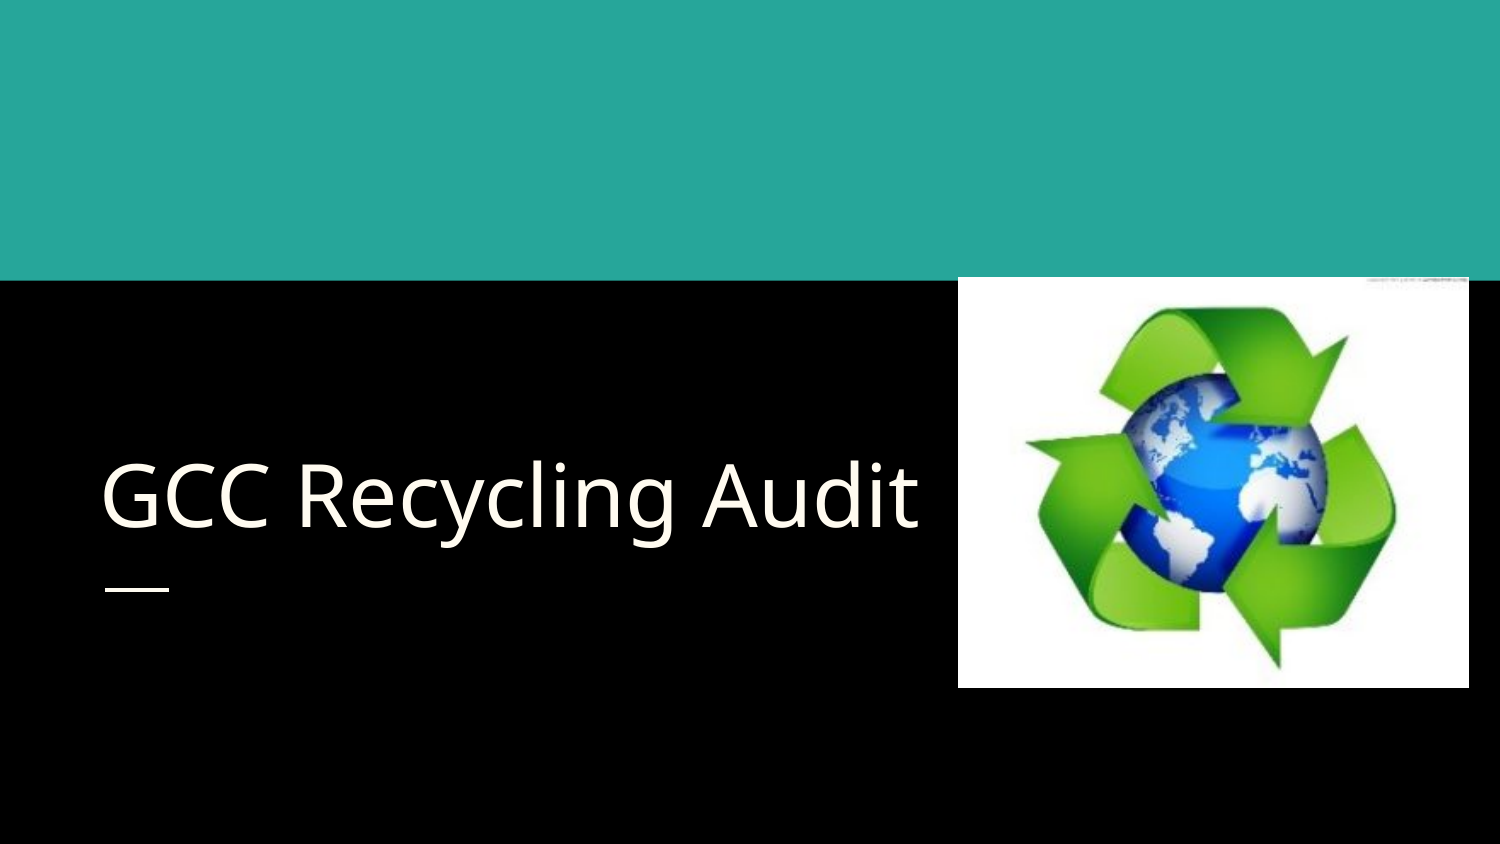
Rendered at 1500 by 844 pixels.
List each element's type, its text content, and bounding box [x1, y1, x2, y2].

picture [958, 277, 1469, 688]
title GCC Recycling Audit [84, 310, 953, 561]
